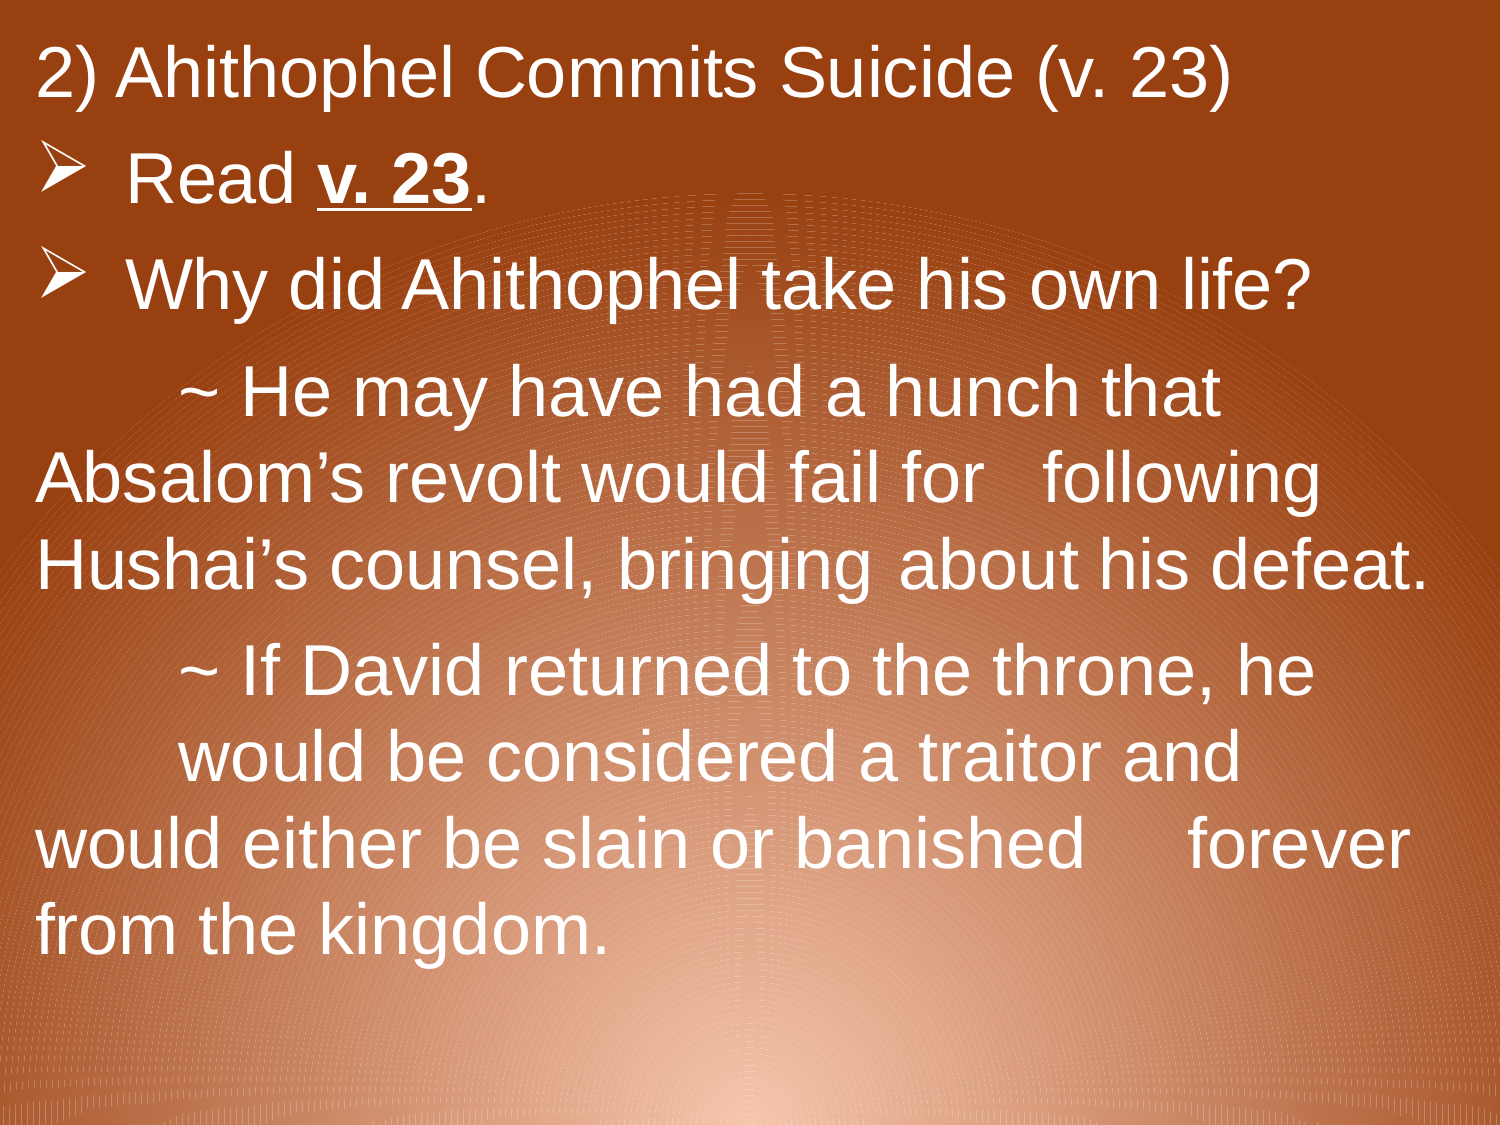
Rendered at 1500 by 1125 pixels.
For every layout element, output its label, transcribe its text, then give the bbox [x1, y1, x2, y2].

subtitle 2) Ahithophel Commits Suicide (v. 23) Read v. 23. Why did Ahithophel take his own life? ~ He may have had a hunch that Absalom’s revolt would fail for following Hushai’s counsel, bringing about his defeat. ~ If David returned to the throne, he would be considered a traitor and would either be slain or banished forever from the kingdom. [20, 18, 1482, 1104]
